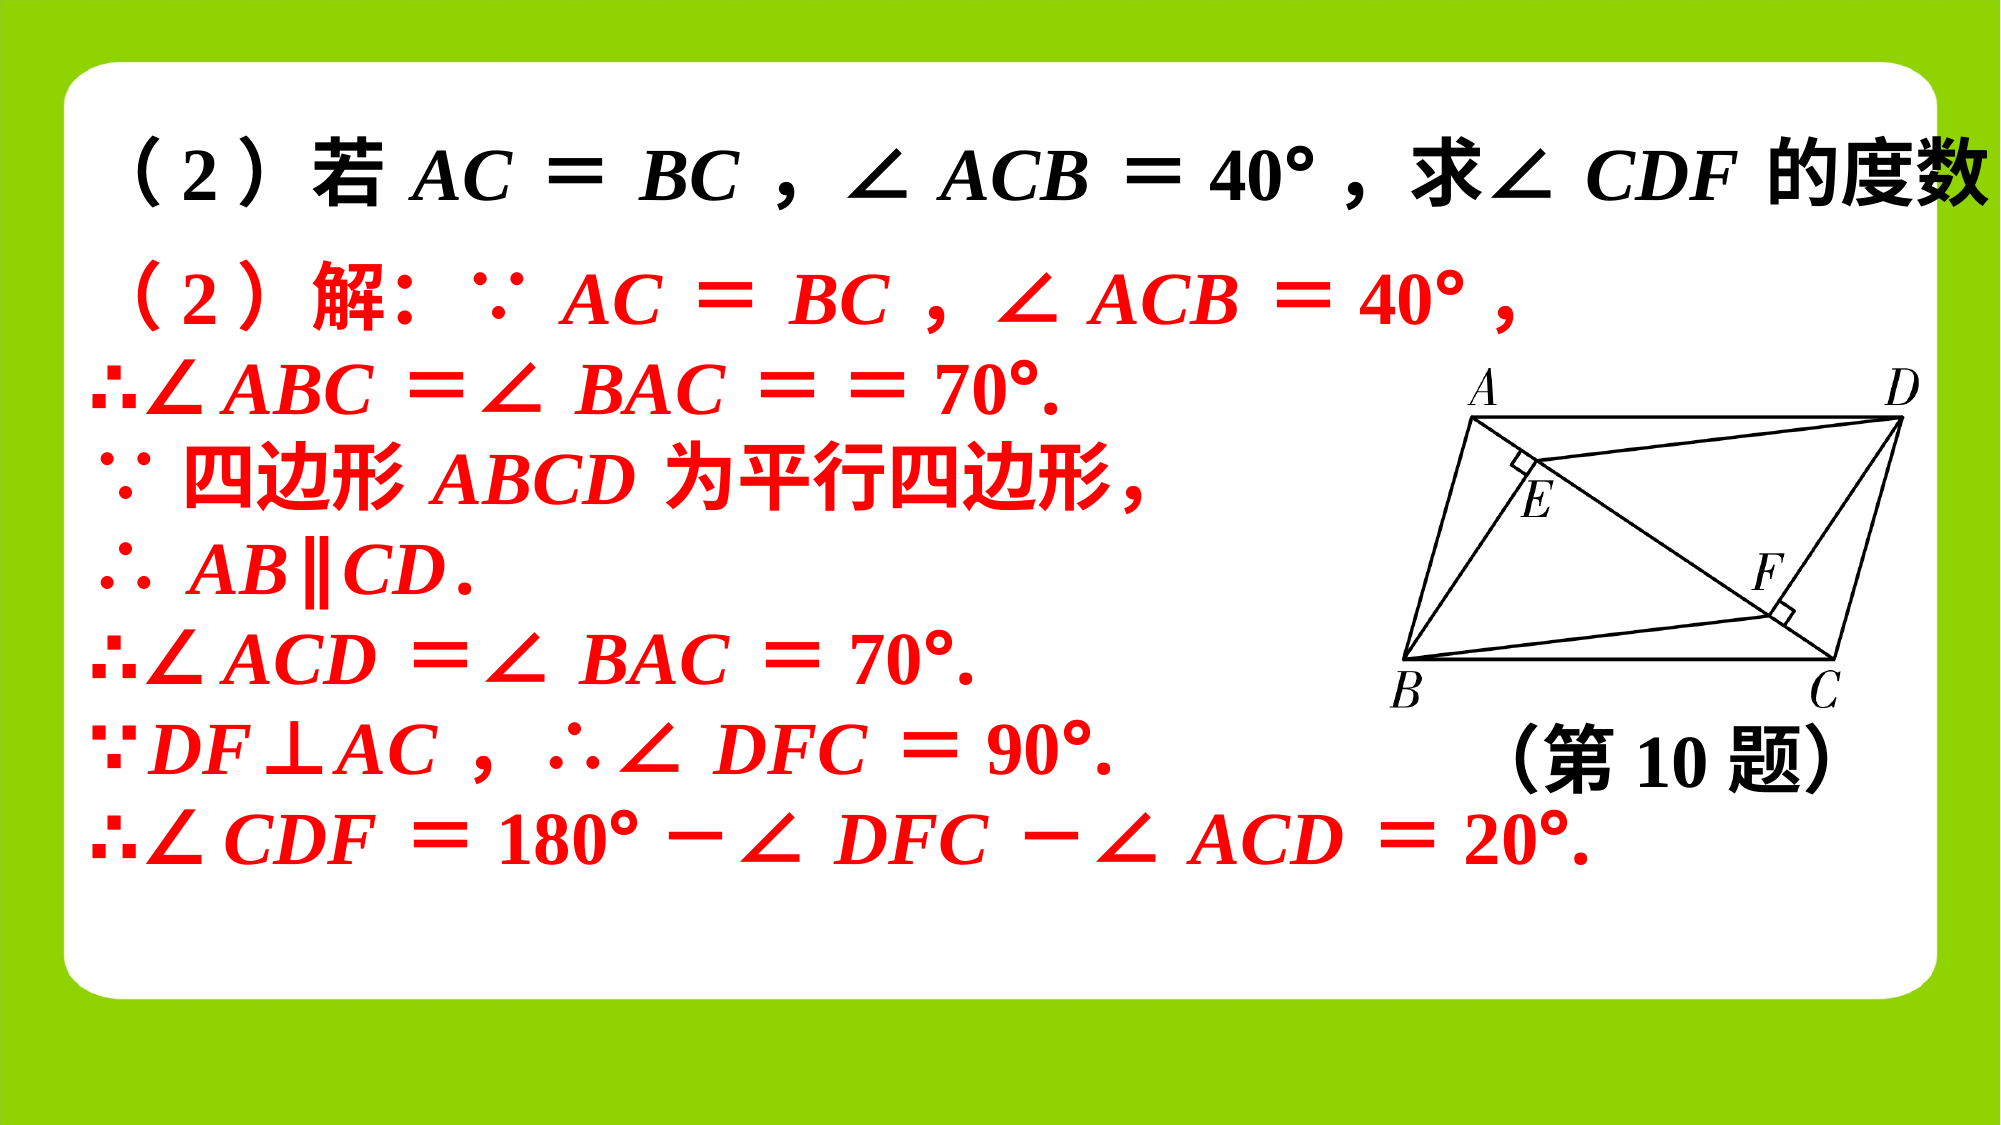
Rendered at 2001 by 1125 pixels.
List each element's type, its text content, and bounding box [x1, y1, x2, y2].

text_box （2）若AC＝BC，∠ACB＝40°，求∠CDF的度数. [88, 125, 1877, 217]
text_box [1389, 368, 1919, 804]
picture [0, 0, 2001, 1125]
